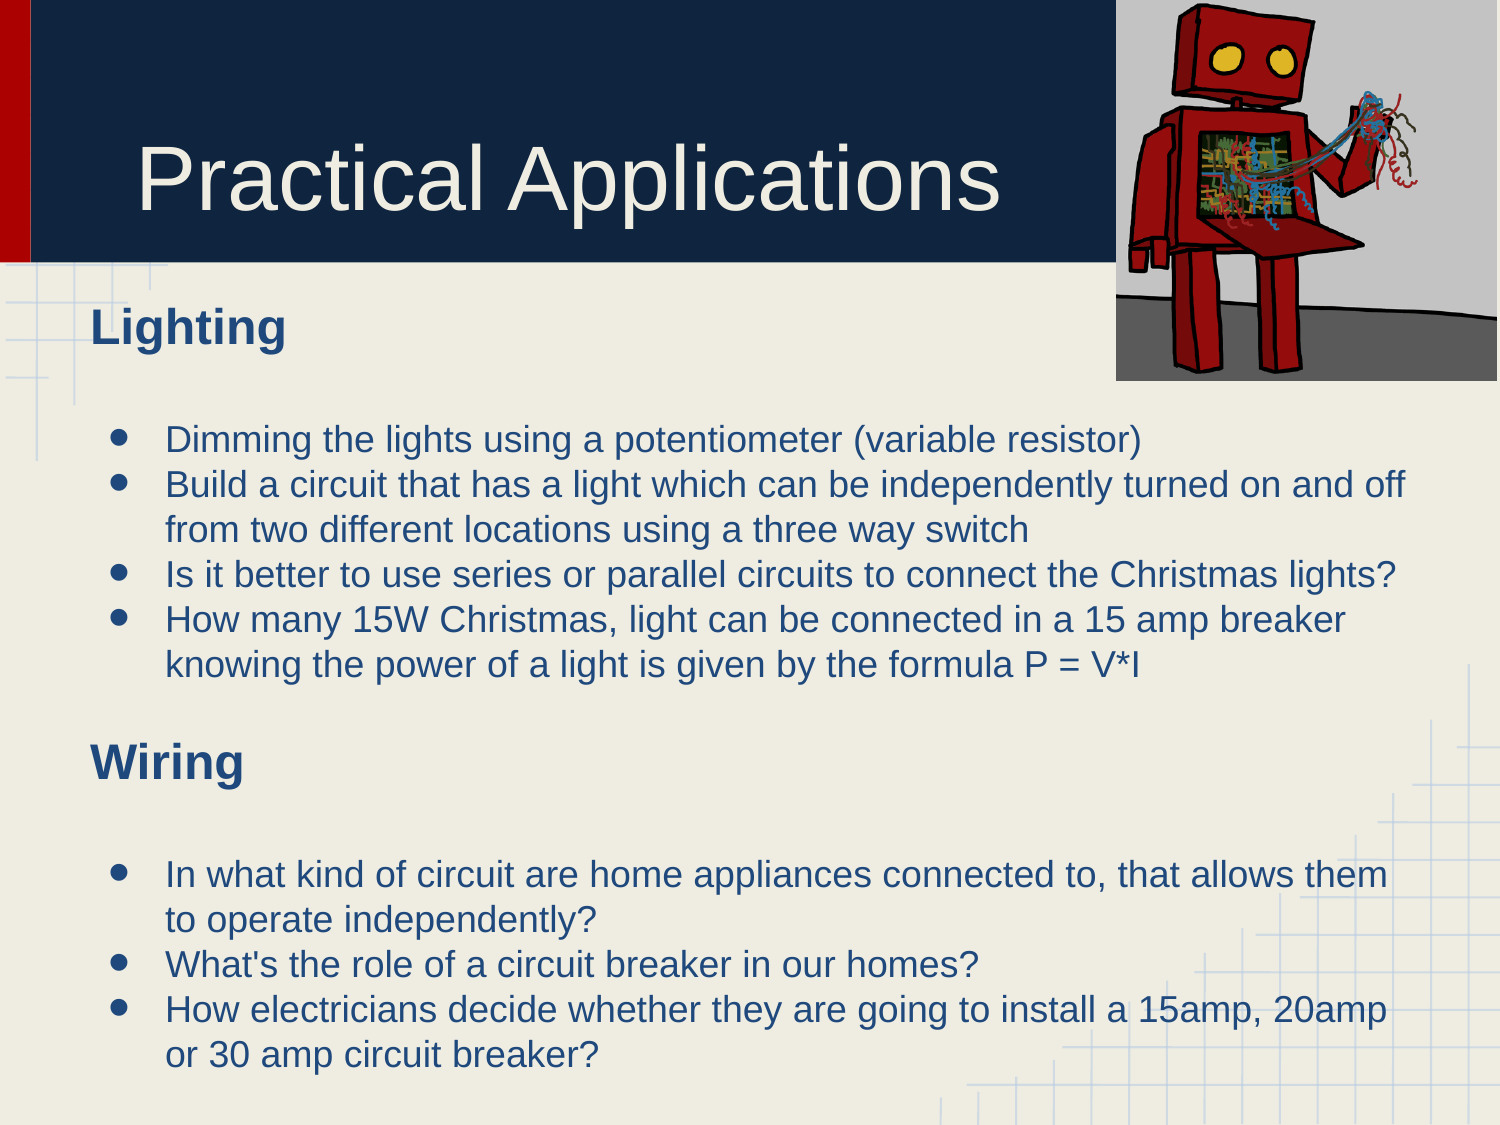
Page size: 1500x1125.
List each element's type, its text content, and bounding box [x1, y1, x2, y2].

title Practical Applications [75, 25, 1110, 244]
picture [1115, 0, 1497, 381]
list Lighting Dimming the lights using a potentiometer (variable resistor) Build a circuit that has a light which can be independently turned on and off from two different locations using a three way switch Is it better to use series or parallel circuits to connect the Christmas lights? How many 15W Christmas, light can be connected in a 15 amp breaker knowing the power of a light is given by the formula P = V*I Wiring In what kind of circuit are home appliances connected to, that allows them to operate independently? What's the role of a circuit breaker in our homes? How electricians decide whether they are going to install a 15amp, 20amp or 30 amp circuit breaker? [75, 279, 1425, 1125]
